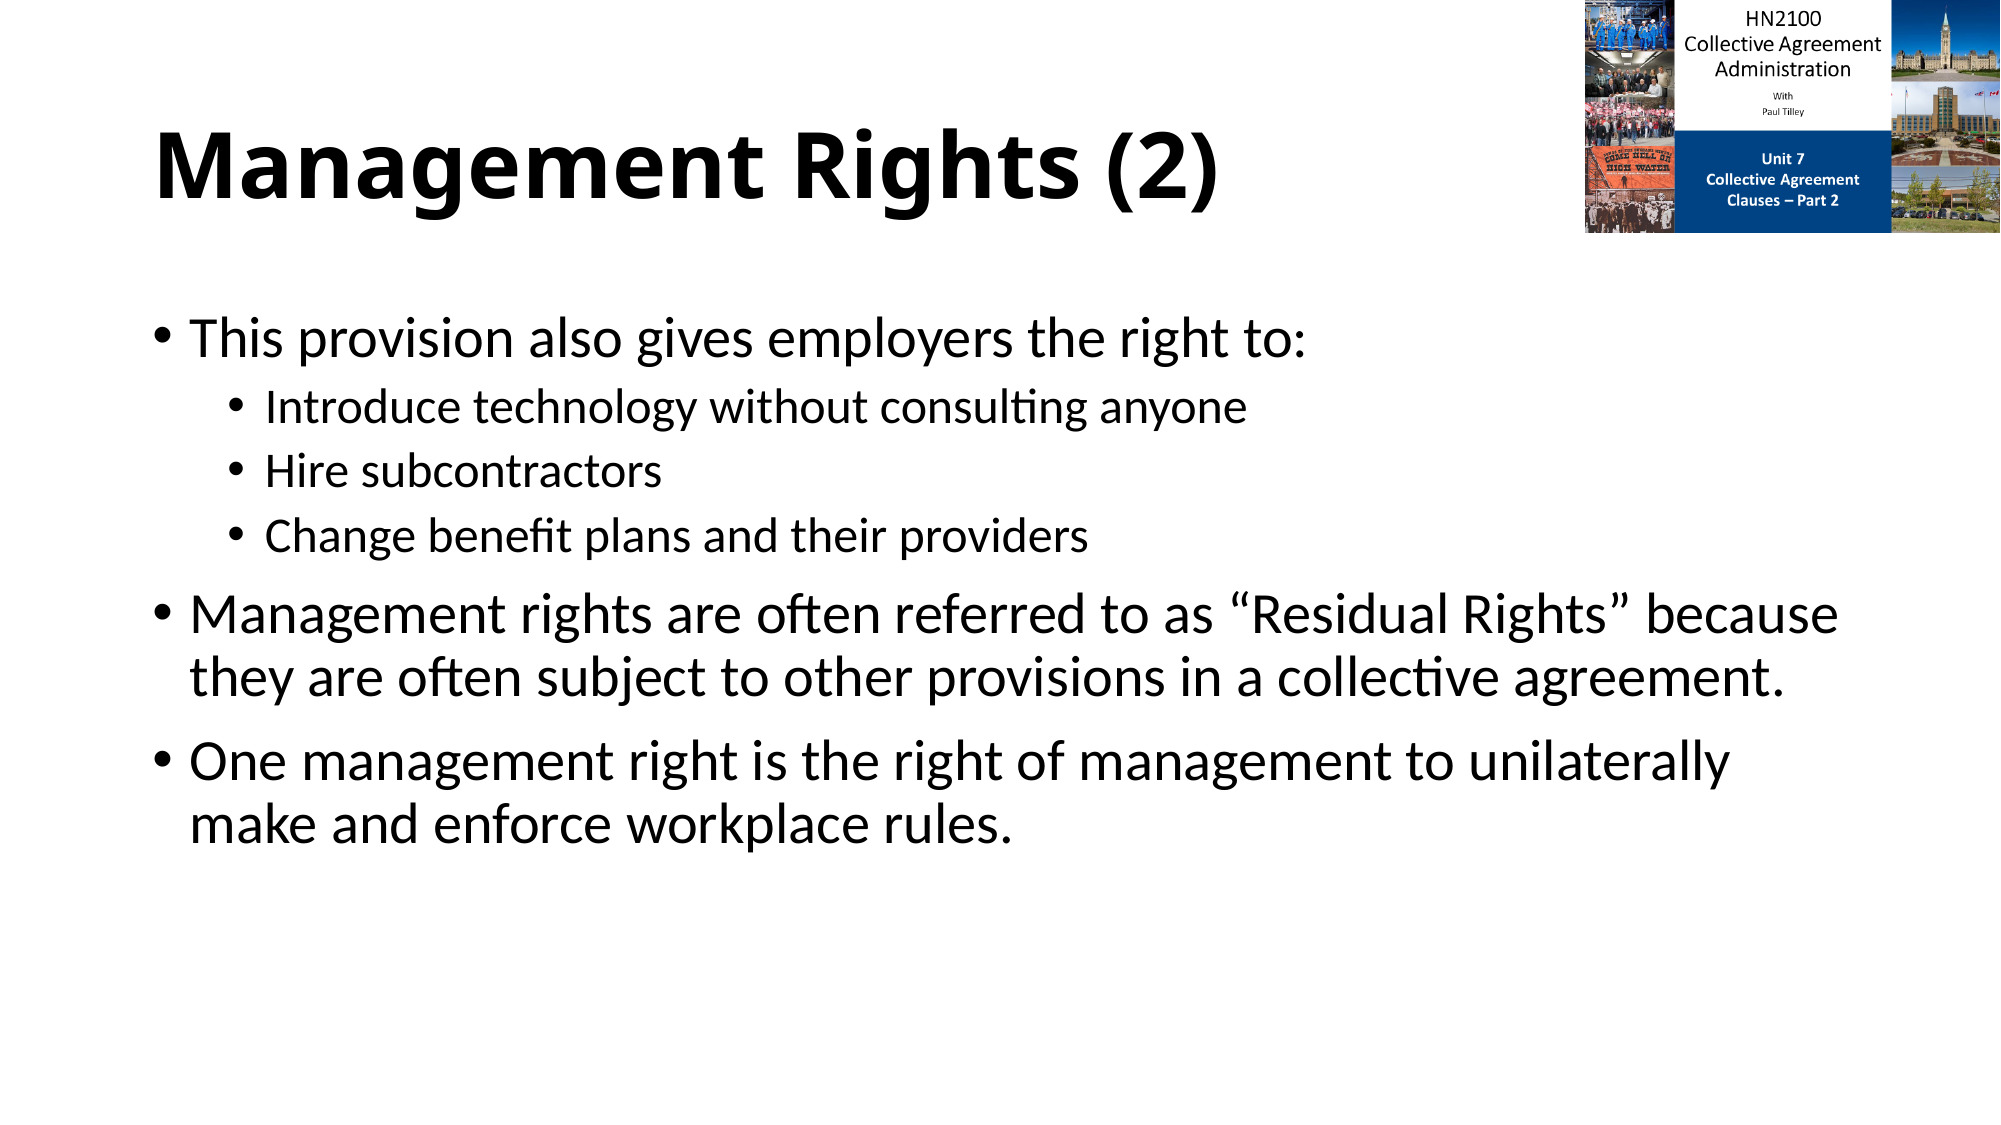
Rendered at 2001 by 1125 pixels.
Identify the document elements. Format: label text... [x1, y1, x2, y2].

list This provision also gives employers the right to: Introduce technology without consulting anyone Hire subcontractors Change benefit plans and their providers Management rights are often referred to as “Residual Rights” because they are often subject to other provisions in a collective agreement. One management right is the right of management to unilaterally make and enforce workplace rules. [137, 299, 1863, 1014]
picture [1585, 0, 2000, 233]
title Management Rights (2) [137, 59, 1863, 278]
